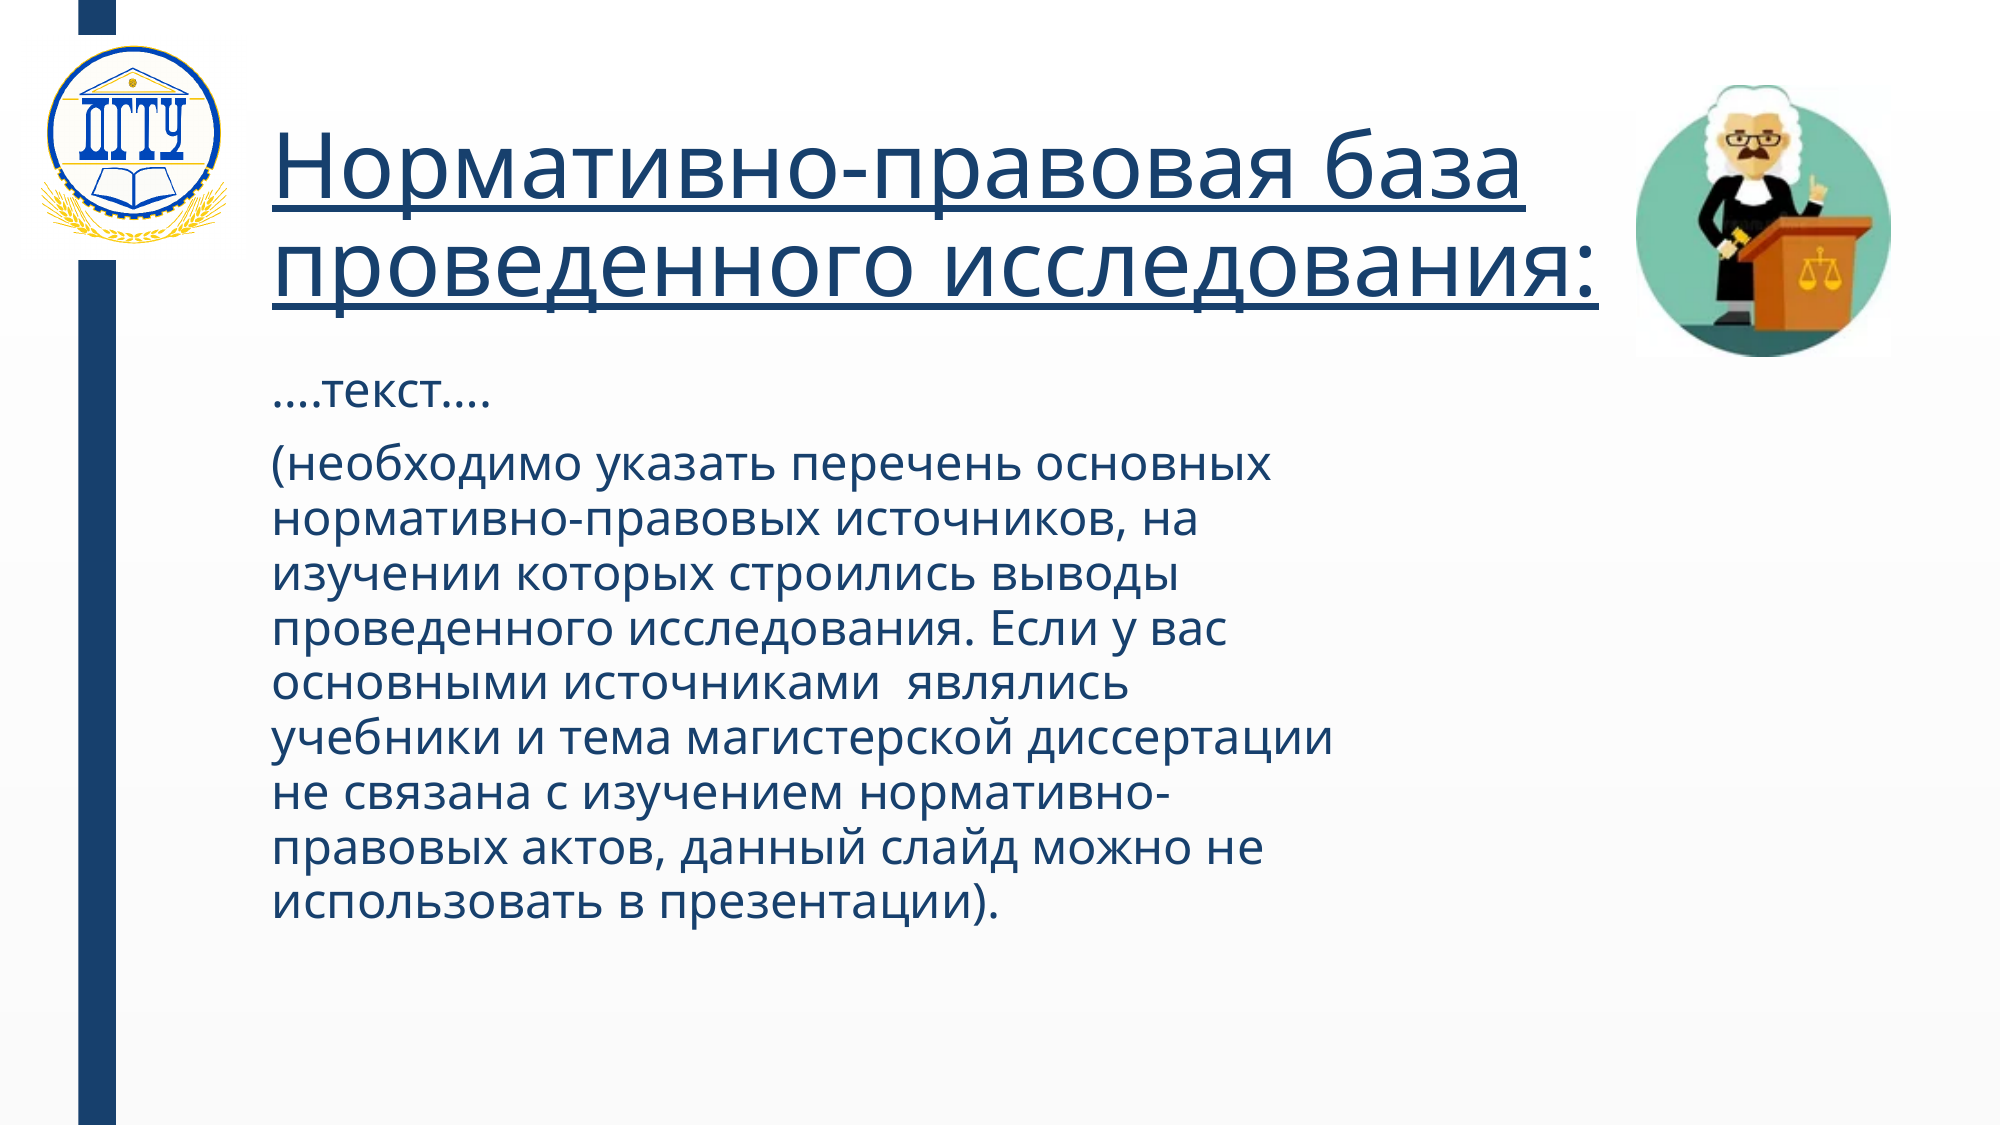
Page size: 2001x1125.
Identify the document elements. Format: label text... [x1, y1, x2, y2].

picture [21, 35, 247, 260]
title Нормативно-правовая база проведенного исследования: [256, 112, 1636, 357]
list ….текст…. (необходимо указать перечень основных нормативно-правовых источников, на изучении которых строились выводы проведенного исследования. Если у вас основными источниками являлись учебники и тема магистерской диссертации не связана с изучением нормативно-правовых актов, данный слайд можно не использовать в презентации). [256, 356, 1365, 980]
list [1636, 85, 1891, 357]
